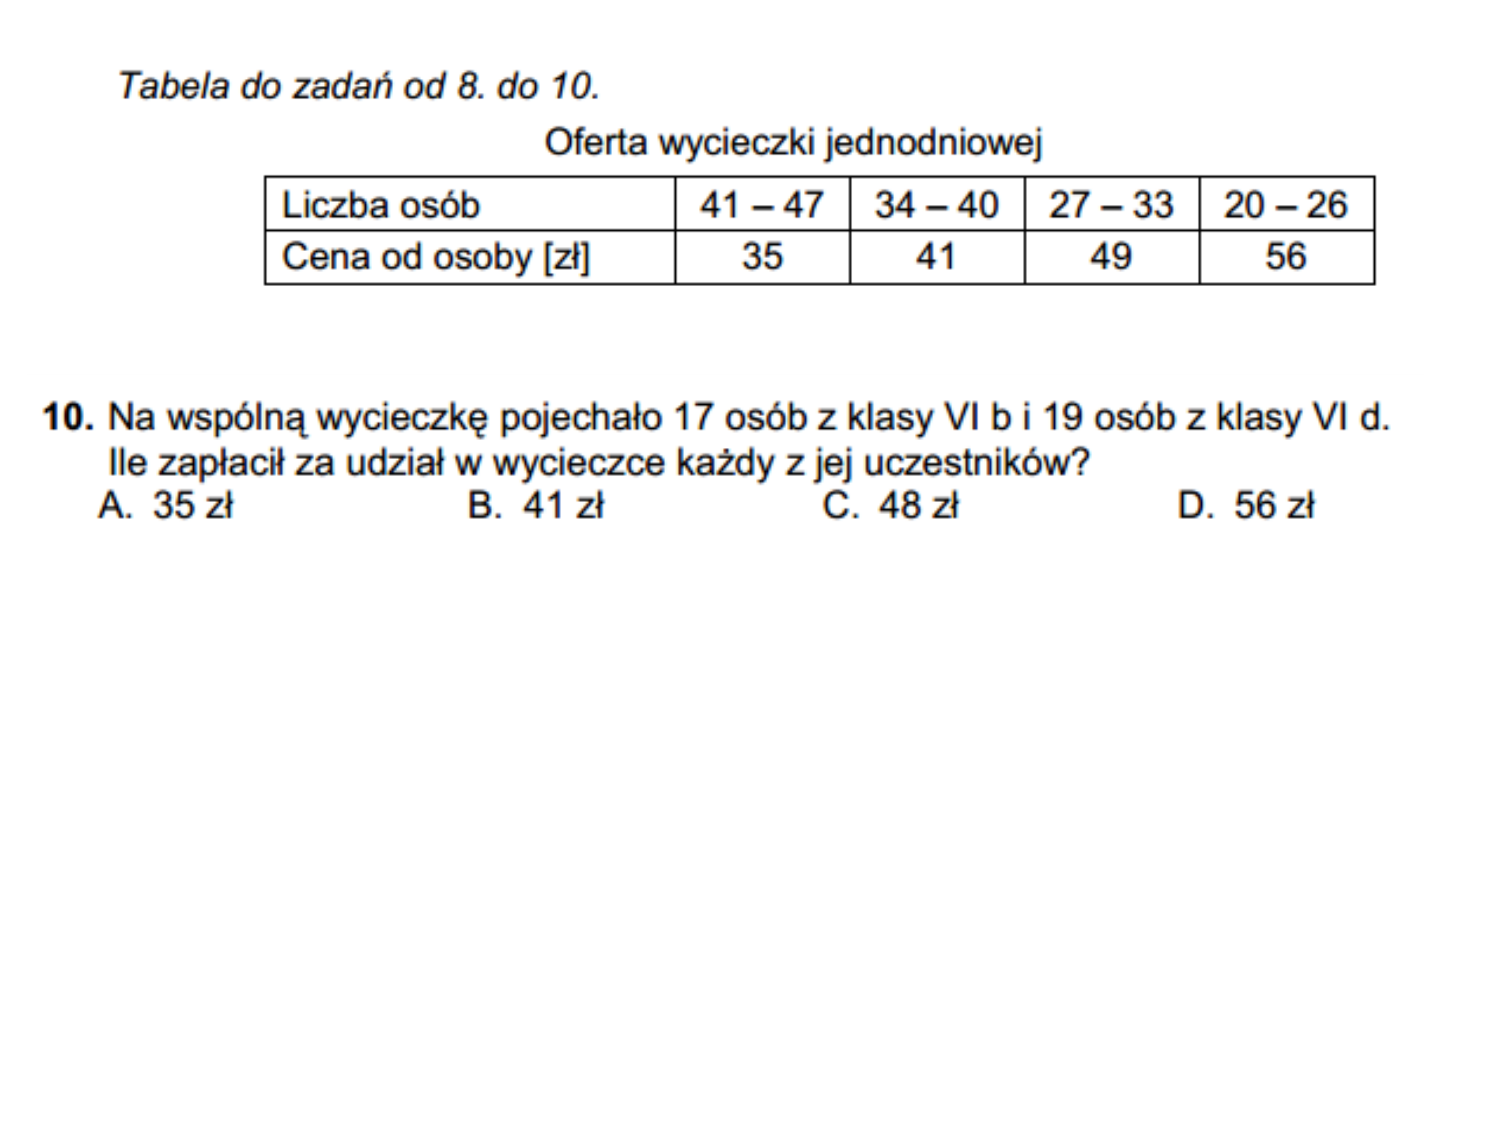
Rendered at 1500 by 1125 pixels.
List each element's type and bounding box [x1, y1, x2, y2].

picture [26, 373, 1424, 545]
picture [40, 43, 1431, 308]
